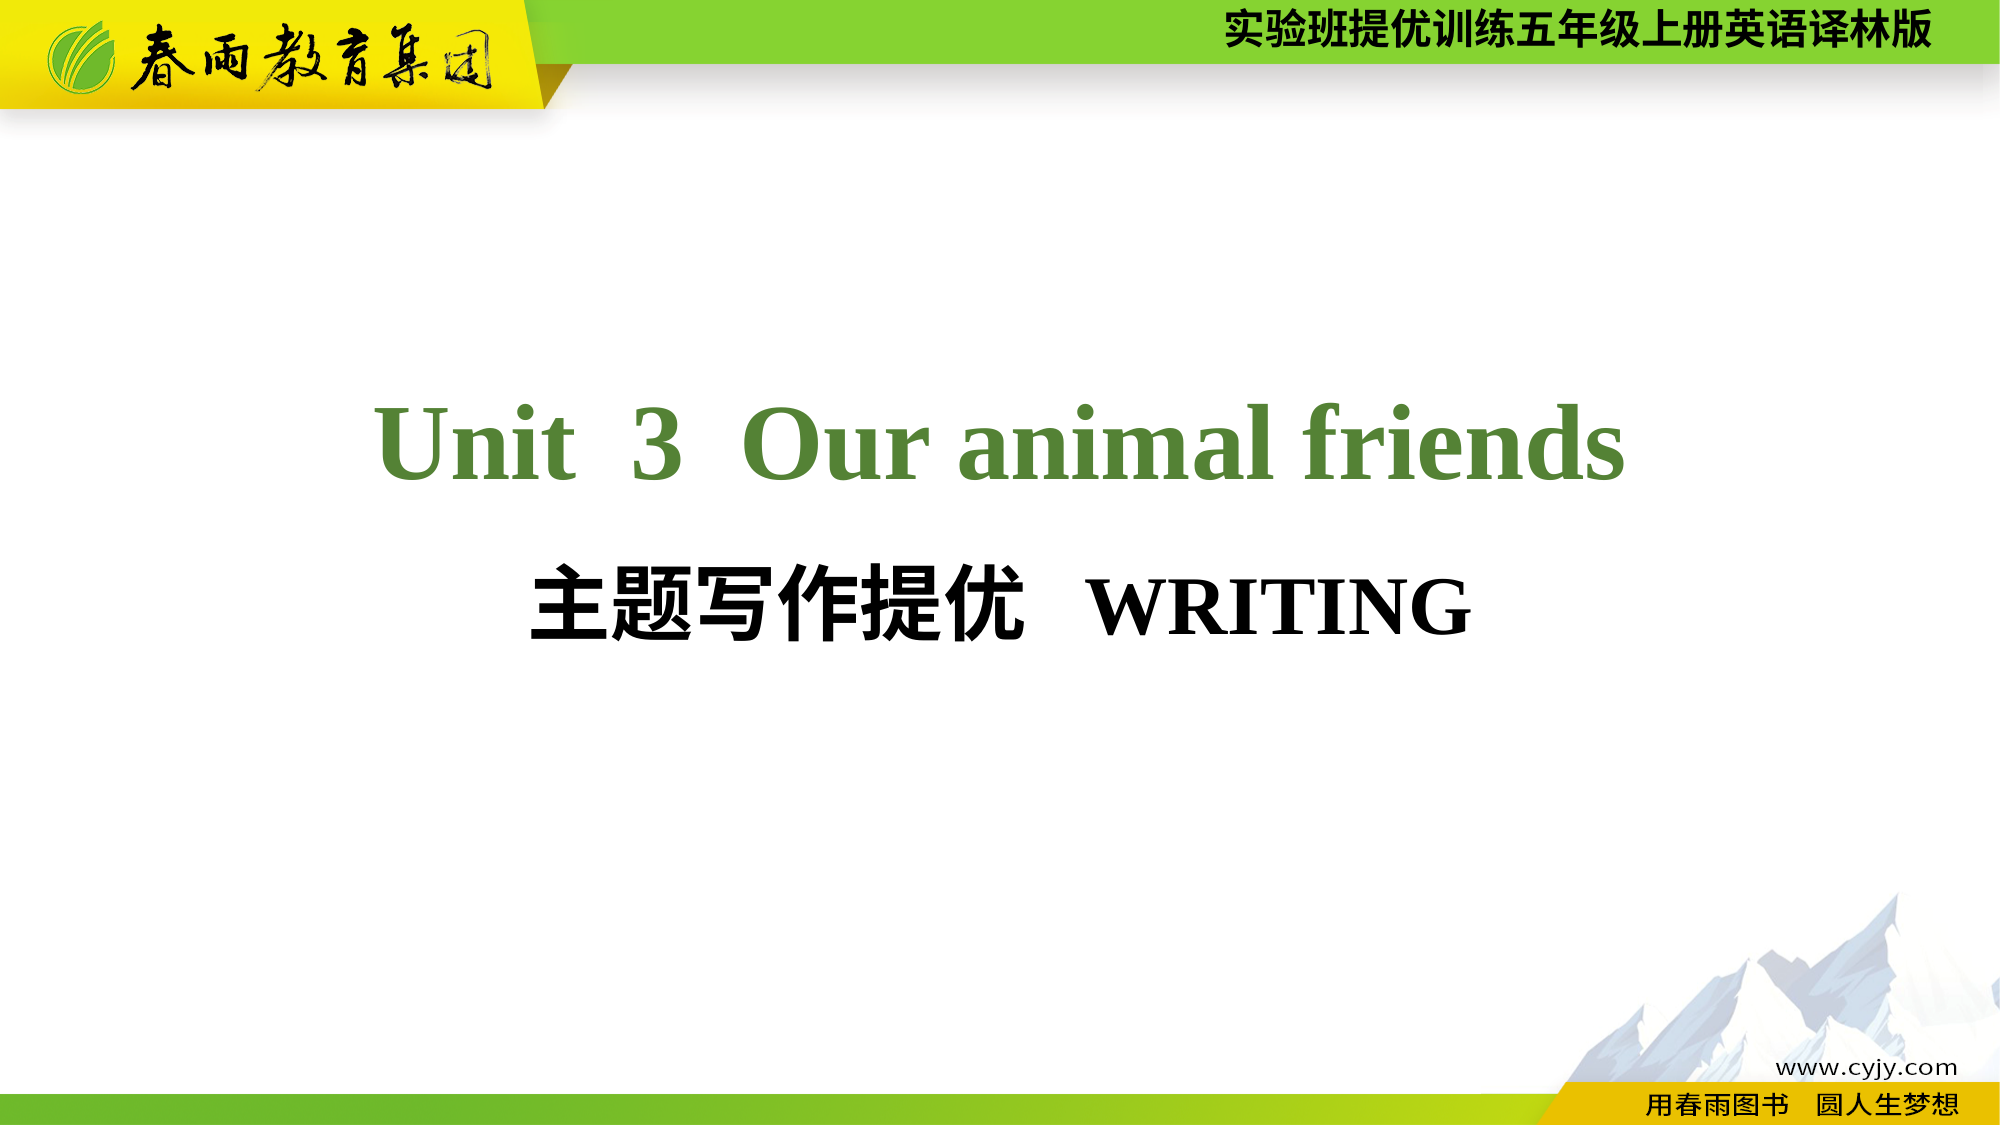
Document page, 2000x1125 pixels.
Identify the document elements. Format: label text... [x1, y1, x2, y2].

picture [0, 659, 2000, 1125]
picture [0, 0, 2000, 298]
text_box Unit 3 Our animal friends 主题写作提优 WRITING [0, 298, 2000, 659]
